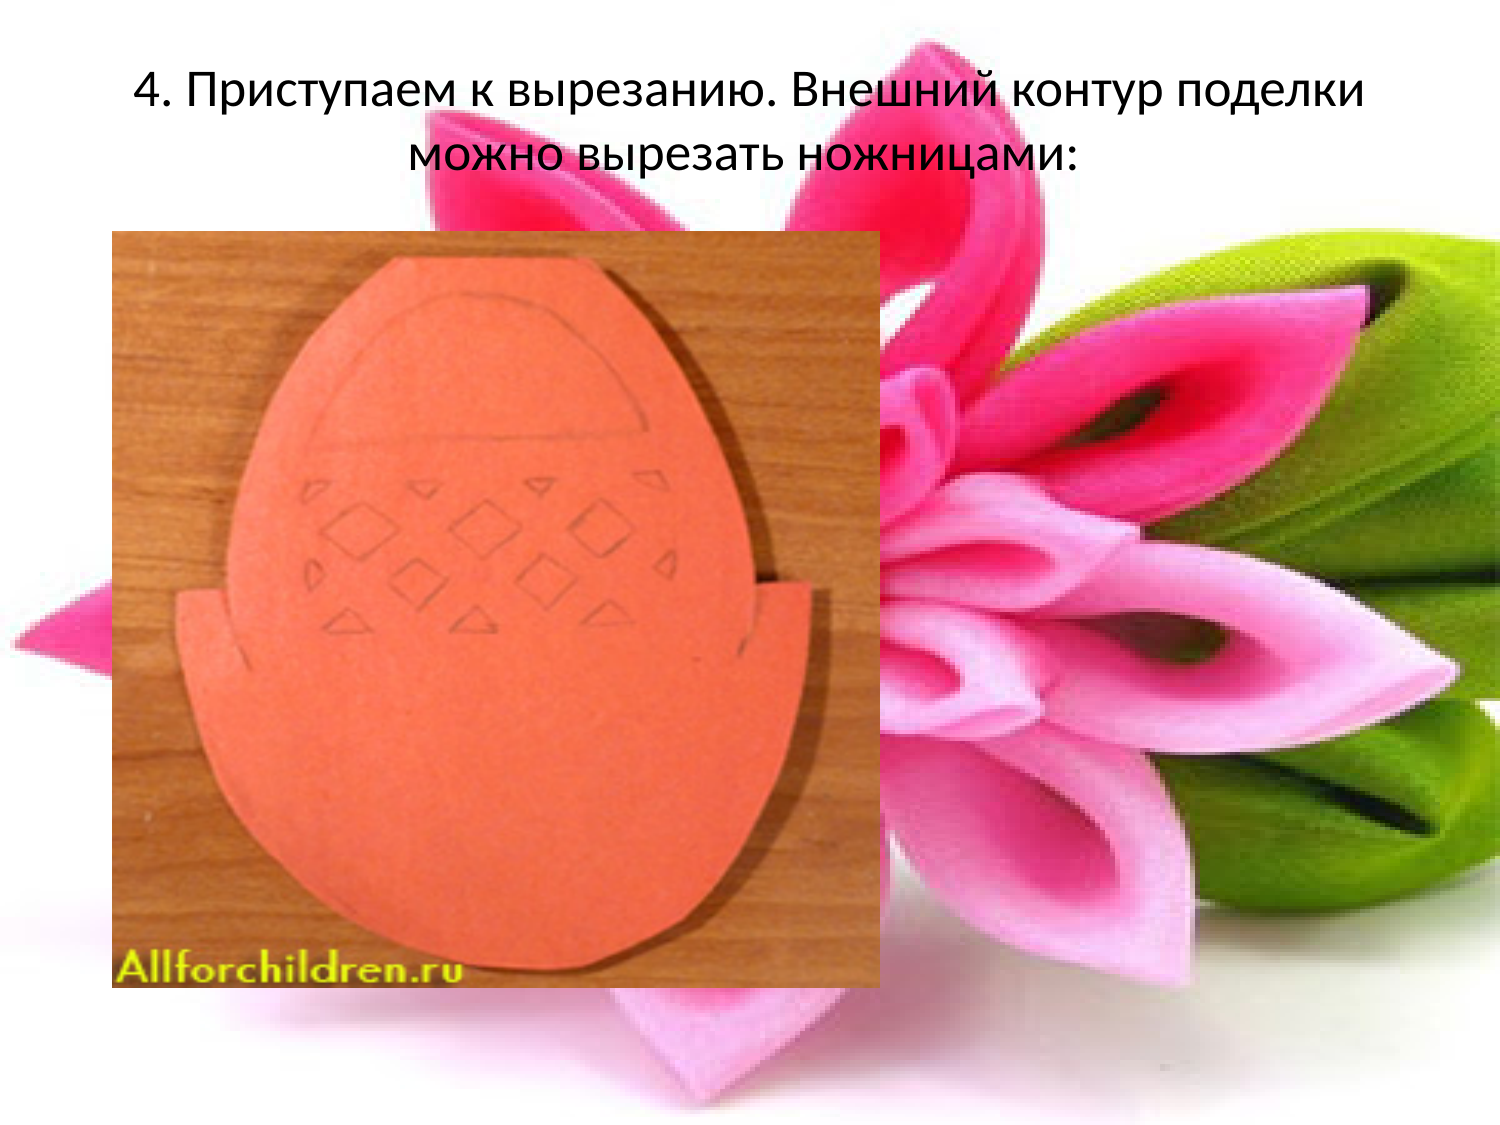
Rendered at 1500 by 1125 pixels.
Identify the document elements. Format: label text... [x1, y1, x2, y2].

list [111, 231, 881, 988]
picture [0, 0, 1500, 1125]
title 4. Приступаем к вырезанию. Внешний контур поделки можно вырезать ножницами: [75, 45, 1425, 268]
